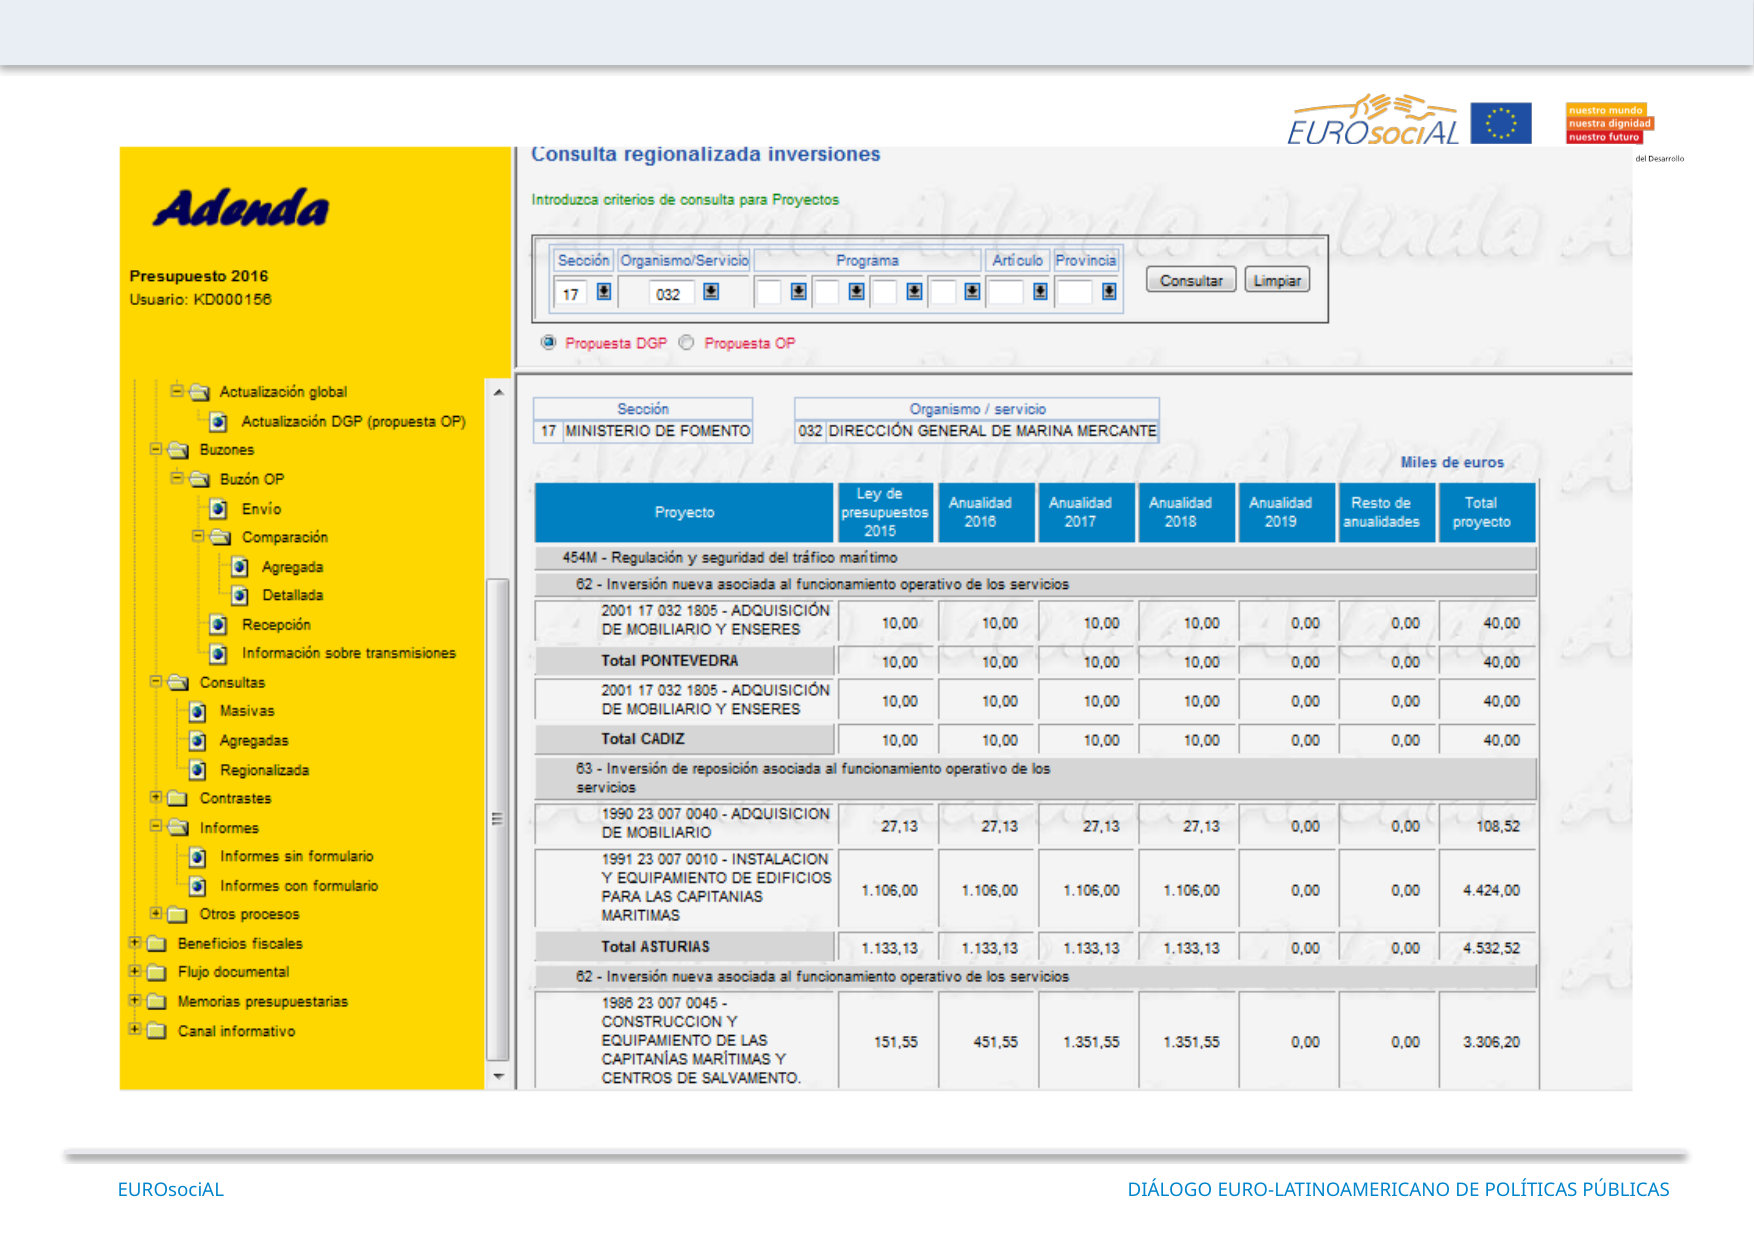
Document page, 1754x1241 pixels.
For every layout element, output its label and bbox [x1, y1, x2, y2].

picture [117, 88, 1692, 1097]
